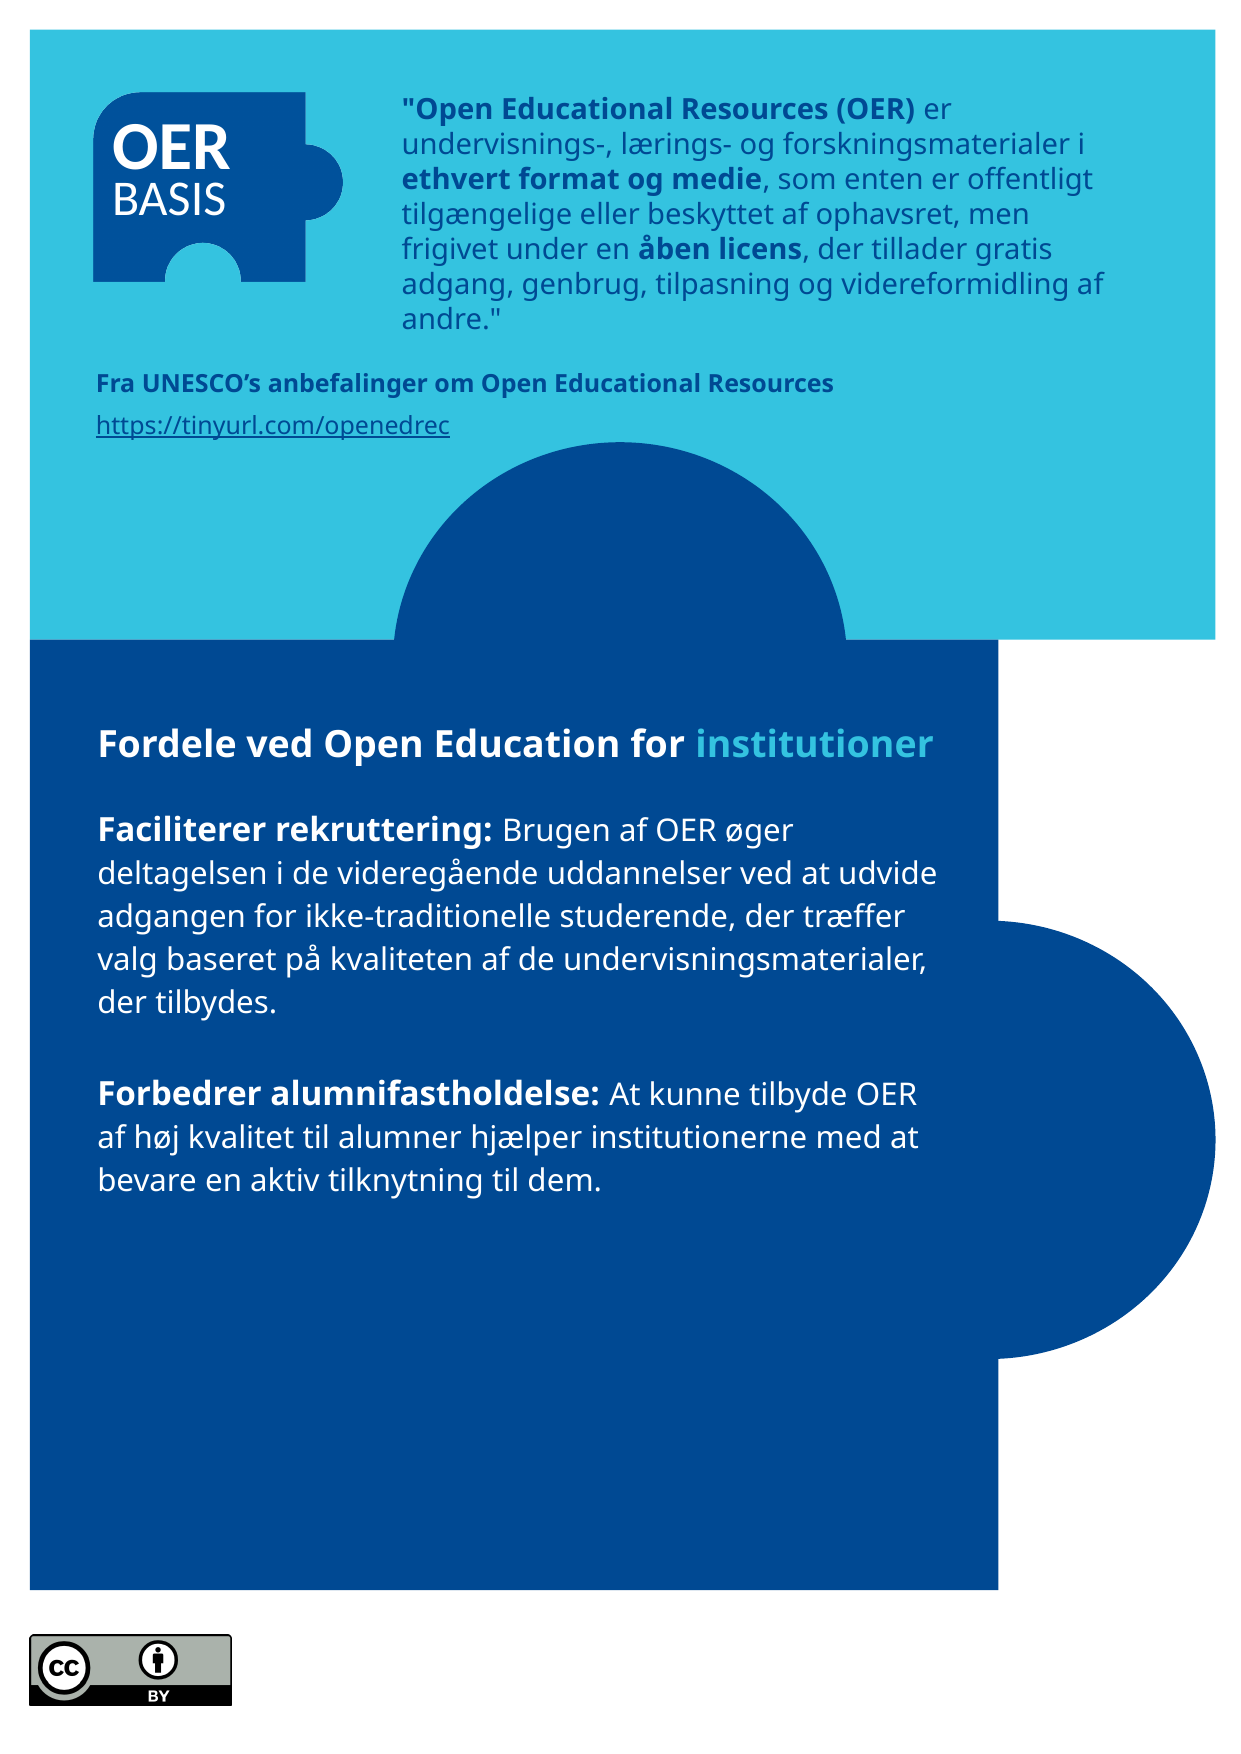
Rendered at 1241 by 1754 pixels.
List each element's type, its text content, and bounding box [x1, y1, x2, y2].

text_box [964, 920, 1216, 1360]
text_box [29, 29, 1216, 640]
picture [29, 1634, 233, 1706]
text_box Fordele ved Open Education for institutioner Faciliterer rekruttering: Brugen af OER øger deltagelsen i de videregående uddannelser ved at udvide adgangen for ikke-traditionelle studerende, der træffer valg baseret på kvaliteten af de undervisningsmaterialer, der tilbydes. Forbedrer alumnifastholdelse: At kunne tilbyde OER af høj kvalitet til alumner hjælper institutionerne med at bevare en aktiv tilknytning til dem. [82, 704, 964, 1455]
text_box Fra UNESCO’s anbefalinger om Open Educational Resources https://tinyurl.com/openedrec [80, 365, 1165, 453]
text_box "Open Educational Resources (OER) er undervisnings-, lærings- og forskningsmaterialer i ethvert format og medie, som enten er offentligt tilgængelige eller beskyttet af ophavsret, men frigivet under en åben licens, der tillader gratis adgang, genbrug, tilpasning og videreformidling af andre." [386, 75, 1147, 350]
text_box [393, 453, 848, 704]
text_box [29, 639, 999, 1591]
picture [93, 92, 343, 282]
